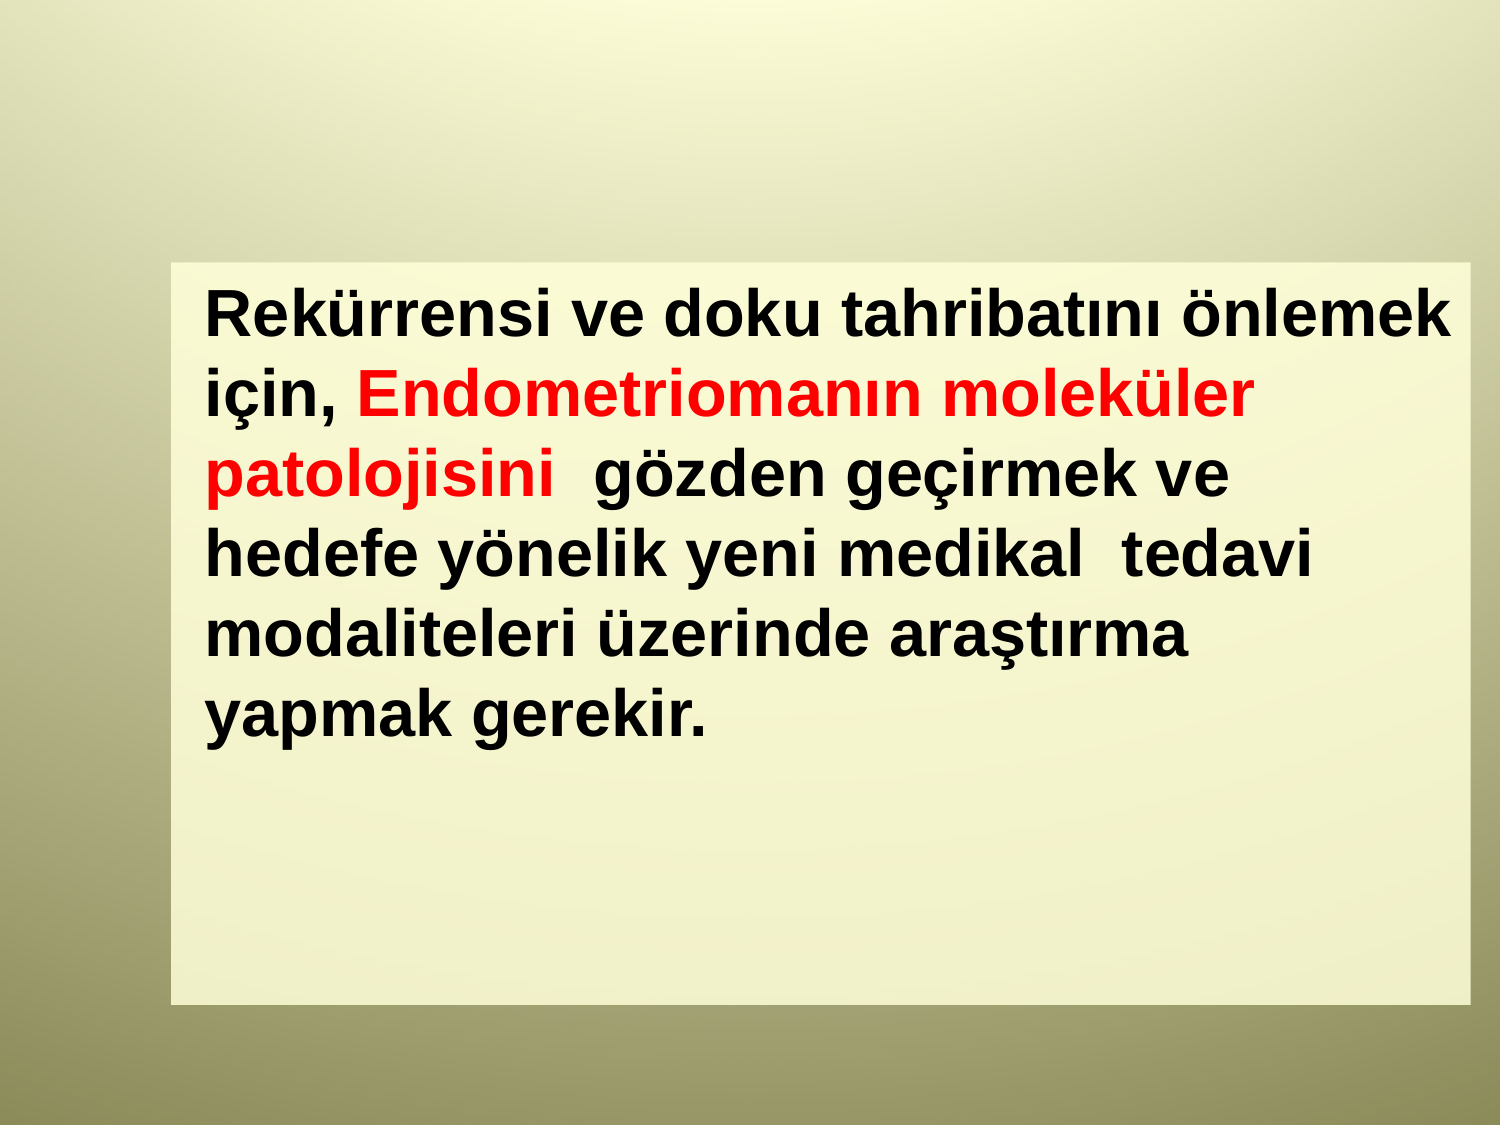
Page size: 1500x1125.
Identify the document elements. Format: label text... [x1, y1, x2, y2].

list Rekürrensi ve doku tahribatını önlemek için, Endometriomanın moleküler patolojisini gözden geçirmek ve hedefe yönelik yeni medikal tedavi modaliteleri üzerinde araştırma yapmak gerekir. [171, 262, 1471, 1005]
picture [0, 0, 1500, 1125]
